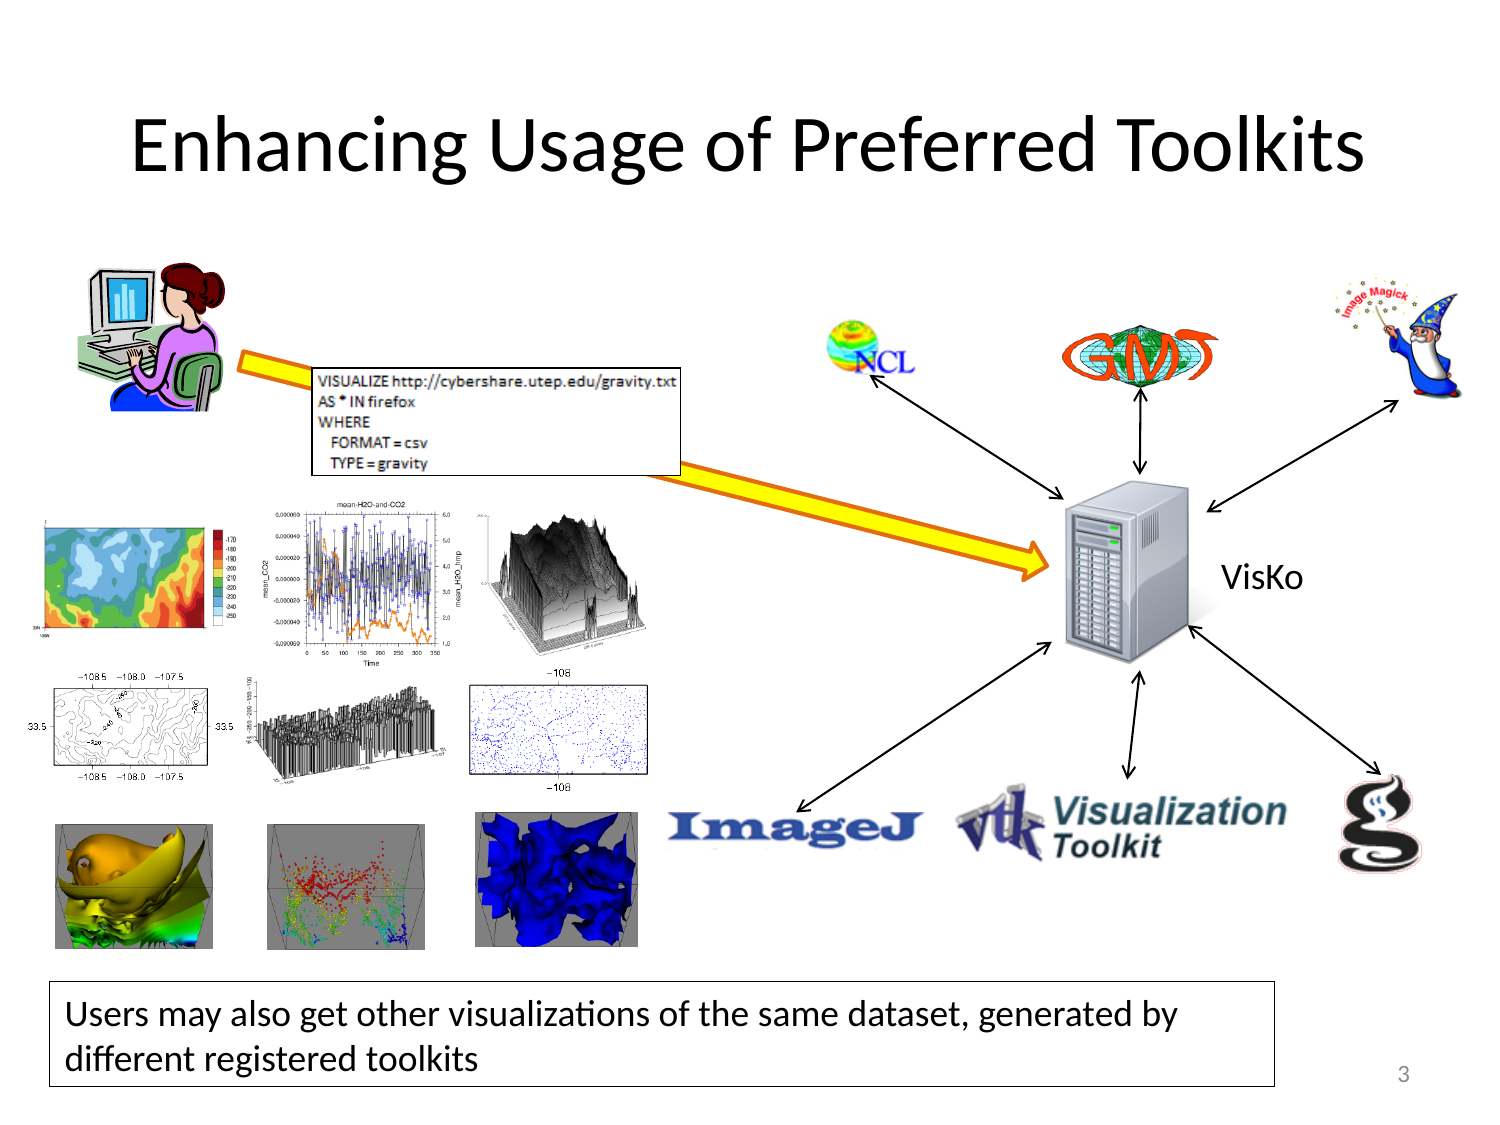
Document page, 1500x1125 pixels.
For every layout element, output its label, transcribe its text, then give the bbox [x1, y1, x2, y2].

picture [474, 512, 650, 658]
text_box [236, 349, 314, 390]
picture [312, 368, 680, 476]
picture [475, 812, 638, 947]
picture [1041, 474, 1238, 671]
text_box Users may also get other visualizations of the same dataset, generated by different registered toolkits [49, 981, 1275, 1087]
picture [261, 499, 463, 668]
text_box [666, 277, 1463, 876]
picture [30, 519, 238, 642]
picture [240, 673, 451, 788]
picture [24, 668, 238, 784]
picture [77, 262, 226, 414]
picture [467, 665, 651, 794]
picture [54, 824, 214, 950]
picture [267, 824, 426, 951]
title Enhancing Usage of Preferred Toolkits [50, 45, 1450, 233]
slide_number 3 [1074, 1042, 1425, 1103]
